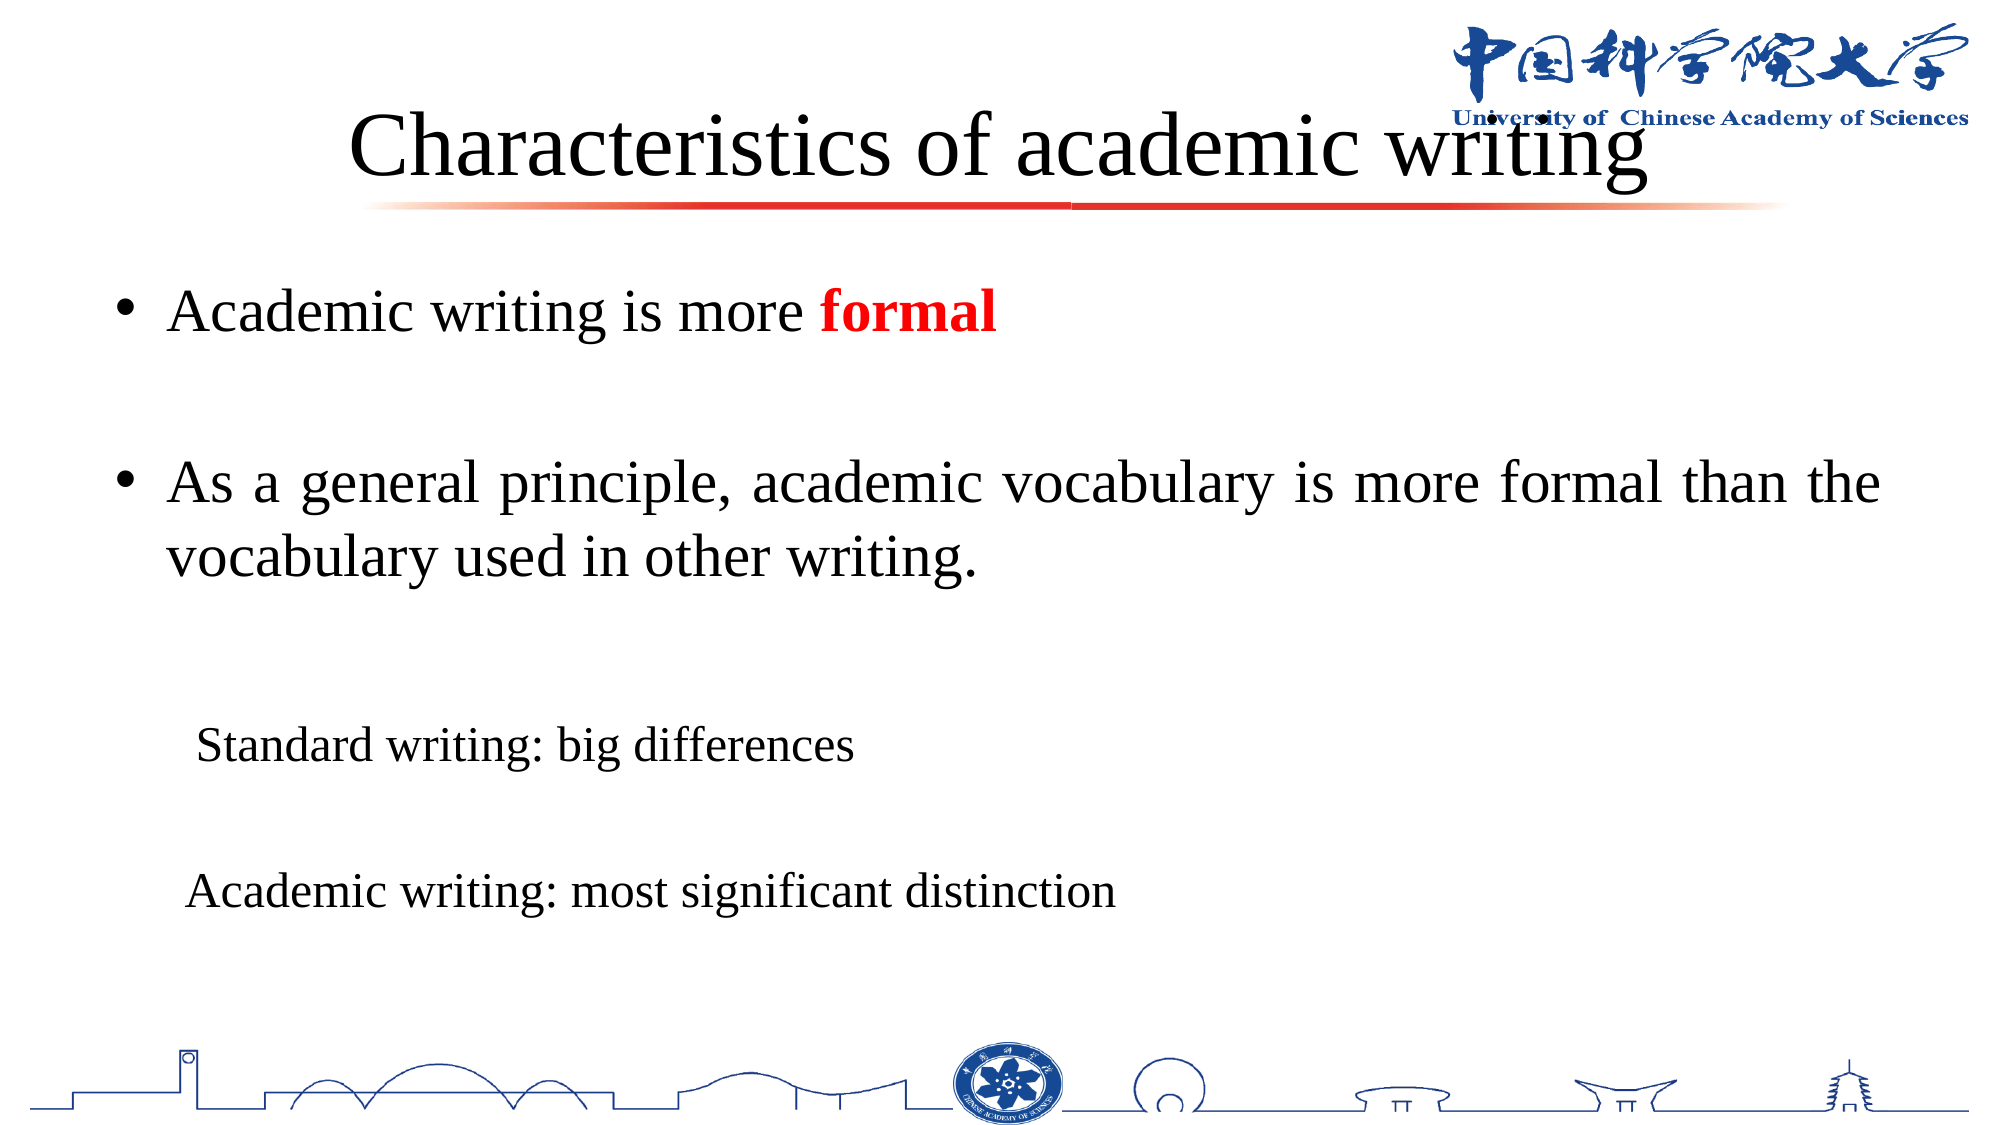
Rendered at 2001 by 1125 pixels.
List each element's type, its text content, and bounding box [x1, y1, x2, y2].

text_box Standard writing: big differences [180, 704, 931, 780]
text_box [334, 202, 1816, 210]
title Characteristics of academic writing [99, 45, 1900, 233]
picture [1437, 23, 1969, 129]
text_box Academic writing: most significant distinction [169, 849, 1342, 925]
list Academic writing is more formal As a general principle, academic vocabulary is more formal than the vocabulary used in other writing. [99, 262, 1900, 598]
picture [30, 1039, 1969, 1125]
